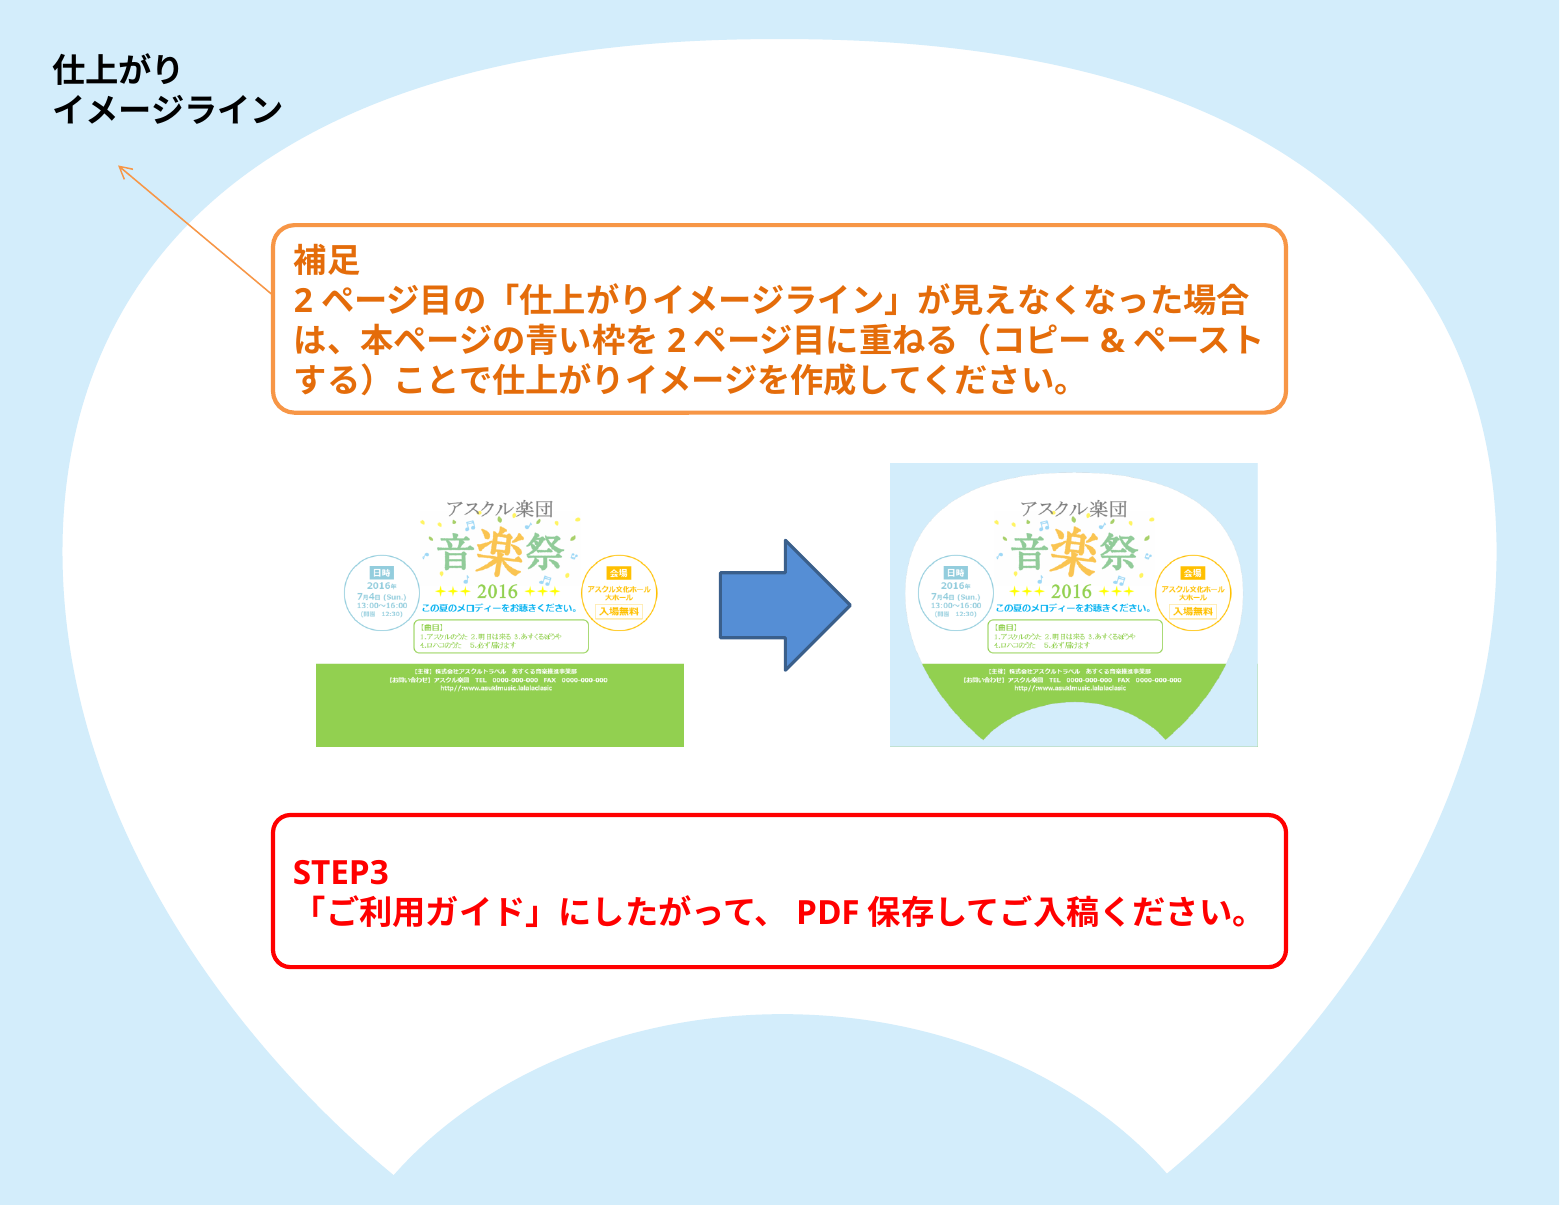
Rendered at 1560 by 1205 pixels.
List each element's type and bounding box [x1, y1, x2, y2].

text_box [117, 165, 274, 296]
picture [0, 0, 1560, 1205]
